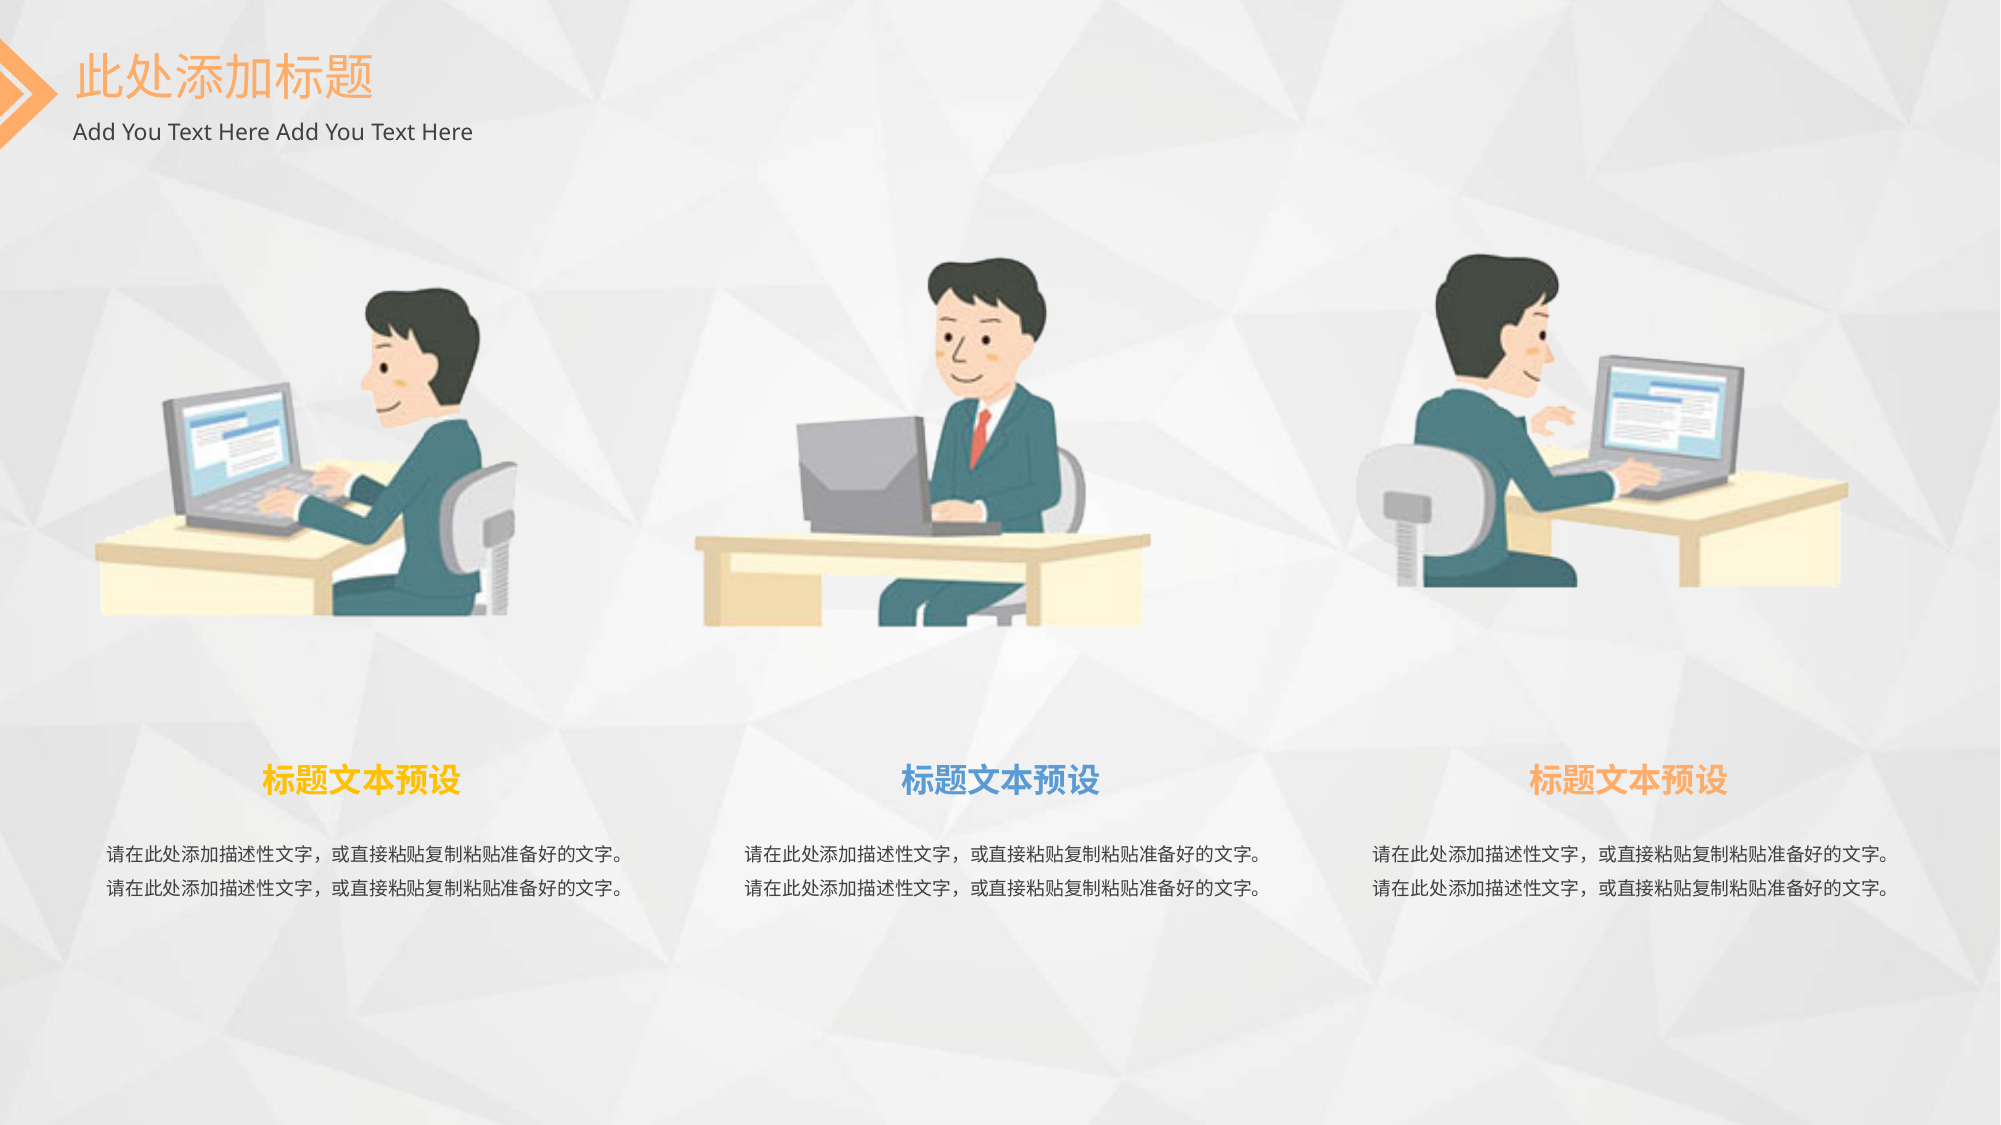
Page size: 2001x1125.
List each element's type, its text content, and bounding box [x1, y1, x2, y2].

text_box Add You Text Here Add You Text Here [58, 101, 517, 153]
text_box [714, 733, 1426, 928]
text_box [1426, 733, 2000, 928]
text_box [76, 733, 714, 928]
picture [0, 0, 2001, 1125]
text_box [0, 38, 59, 150]
text_box 此处添加标题 [59, 38, 390, 101]
